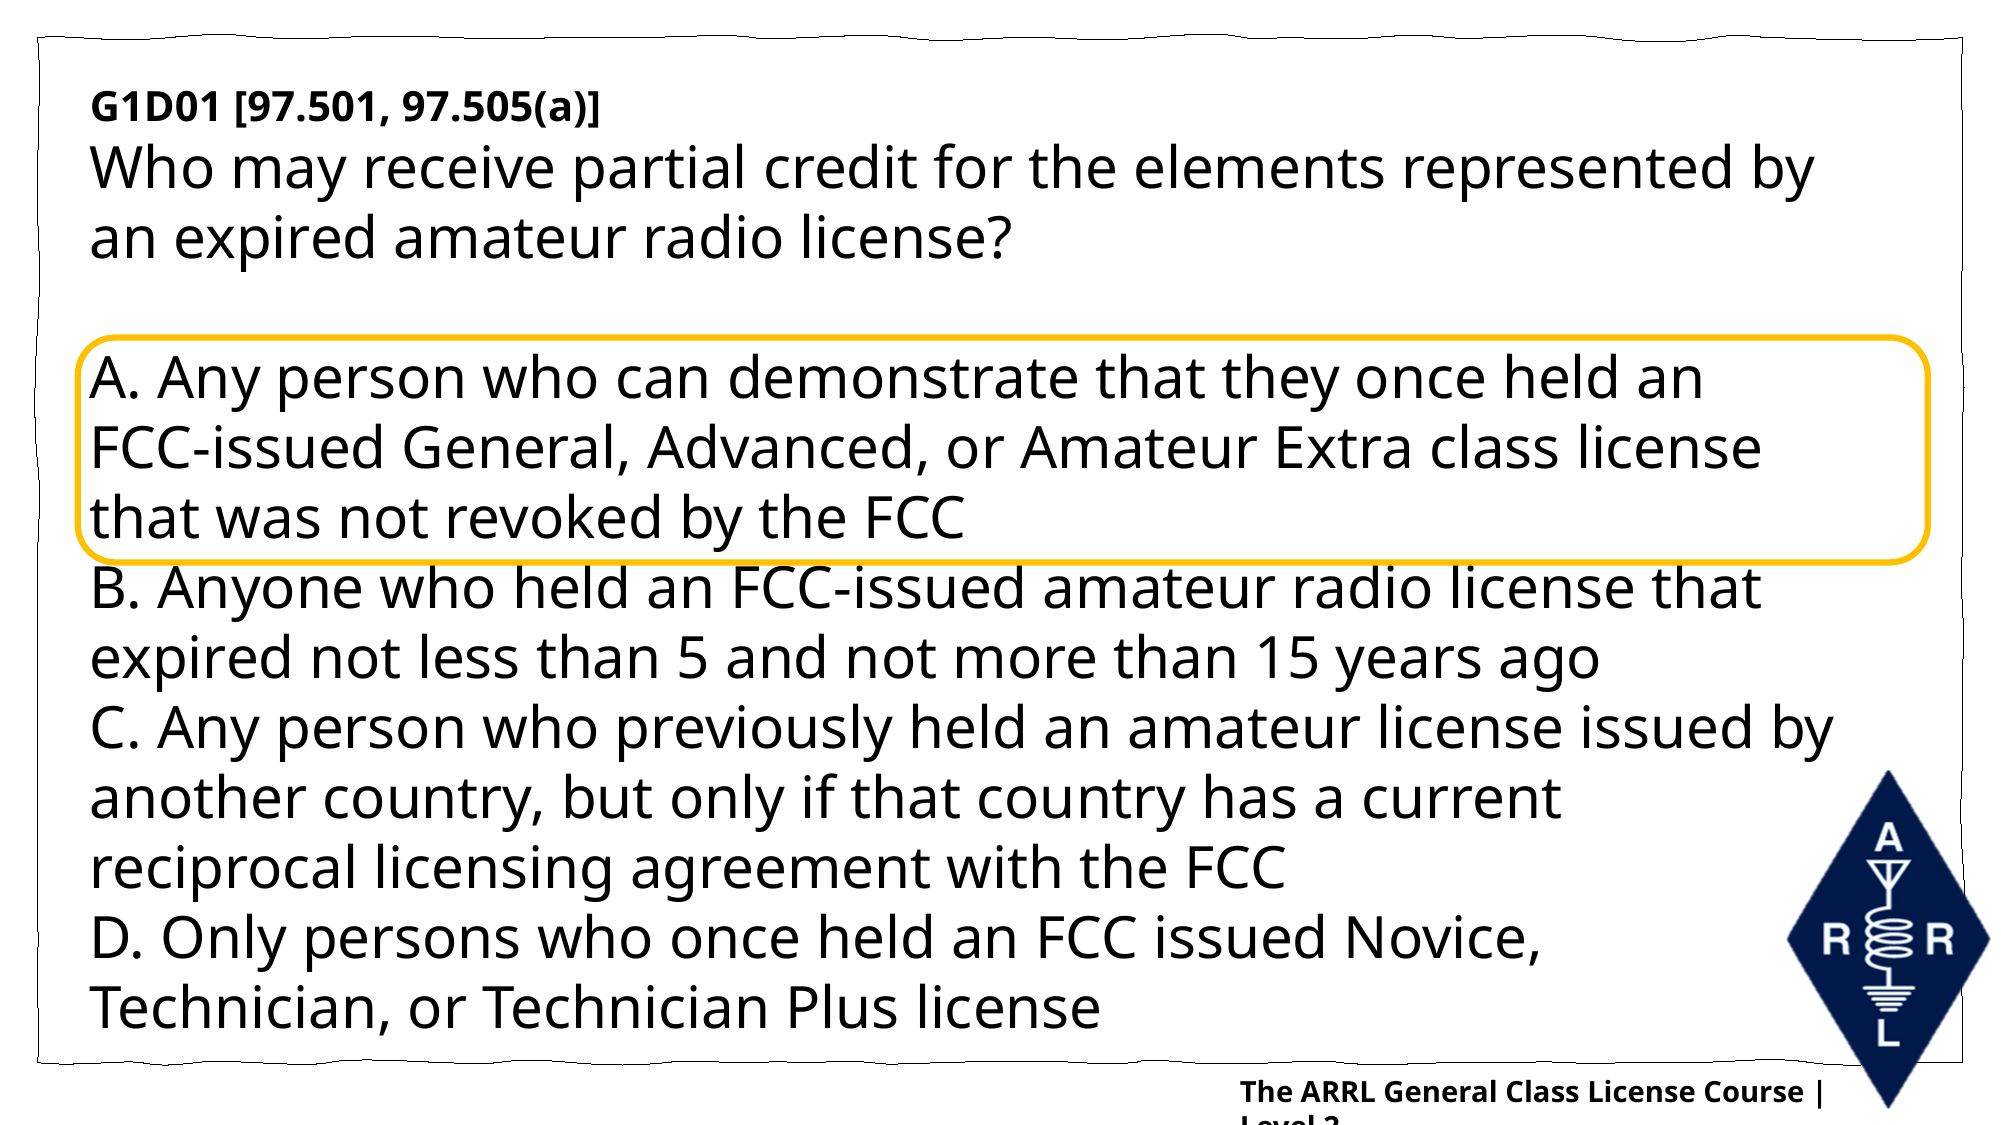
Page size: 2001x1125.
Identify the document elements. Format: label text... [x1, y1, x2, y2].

picture [1773, 752, 1999, 1125]
text_box [76, 336, 1929, 564]
text_box G1D01 [97.501, 97.505(a)] Who may receive partial credit for the elements represented by an expired amateur radio license? A. Any person who can demonstrate that they once held an FCC-issued General, Advanced, or Amateur Extra class license that was not revoked by the FCC B. Anyone who held an FCC-issued amateur radio license that expired not less than 5 and not more than 15 years ago C. Any person who previously held an amateur license issued by another country, but only if that country has a current reciprocal licensing agreement with the FCC D. Only persons who once held an FCC issued Novice, Technician, or Technician Plus license [75, 72, 1850, 1048]
